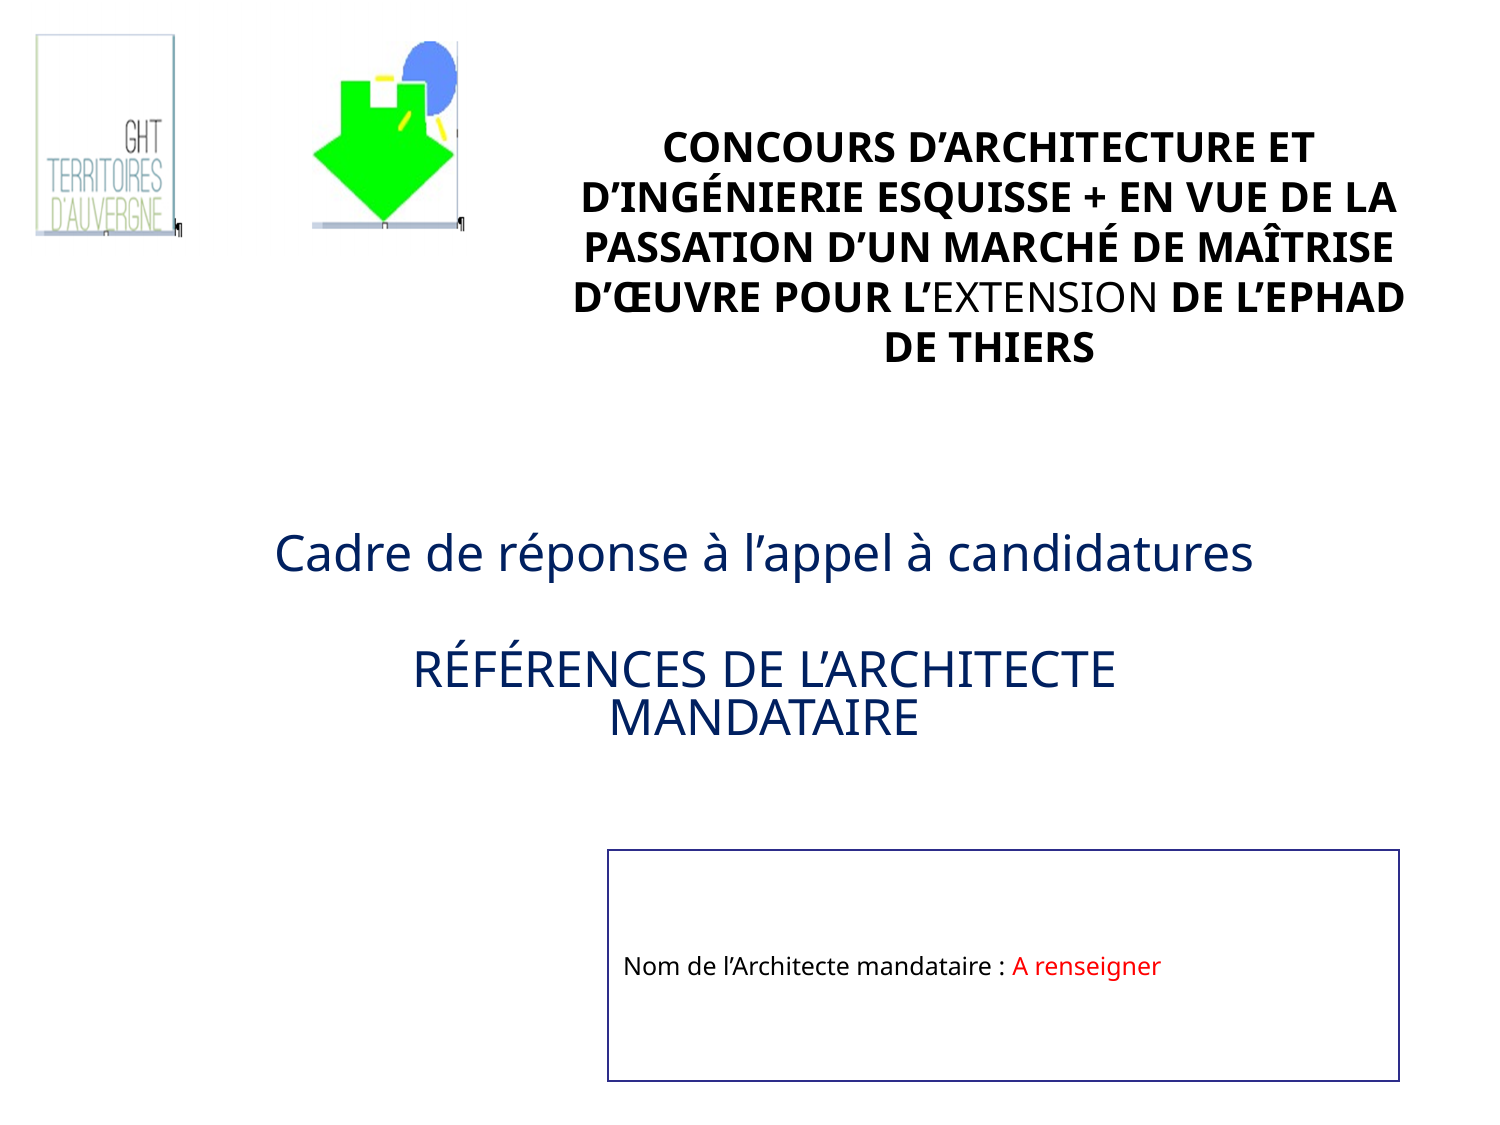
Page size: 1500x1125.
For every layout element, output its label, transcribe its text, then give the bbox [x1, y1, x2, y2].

text_box Nom de l’Architecte mandataire : A renseigner [607, 849, 1400, 1082]
picture [17, 2, 467, 256]
subtitle Cadre de réponse à l’appel à candidatures RÉFÉRENCES DE L’ARCHITECTE MANDATAIRE [242, 455, 1287, 799]
title Concours d’architecture et d’ingénierie esquisse + en vue de la passation d’un marché de maîtrise d’œuvre pour l’extension de l’ephad de THIERS [555, 61, 1424, 431]
